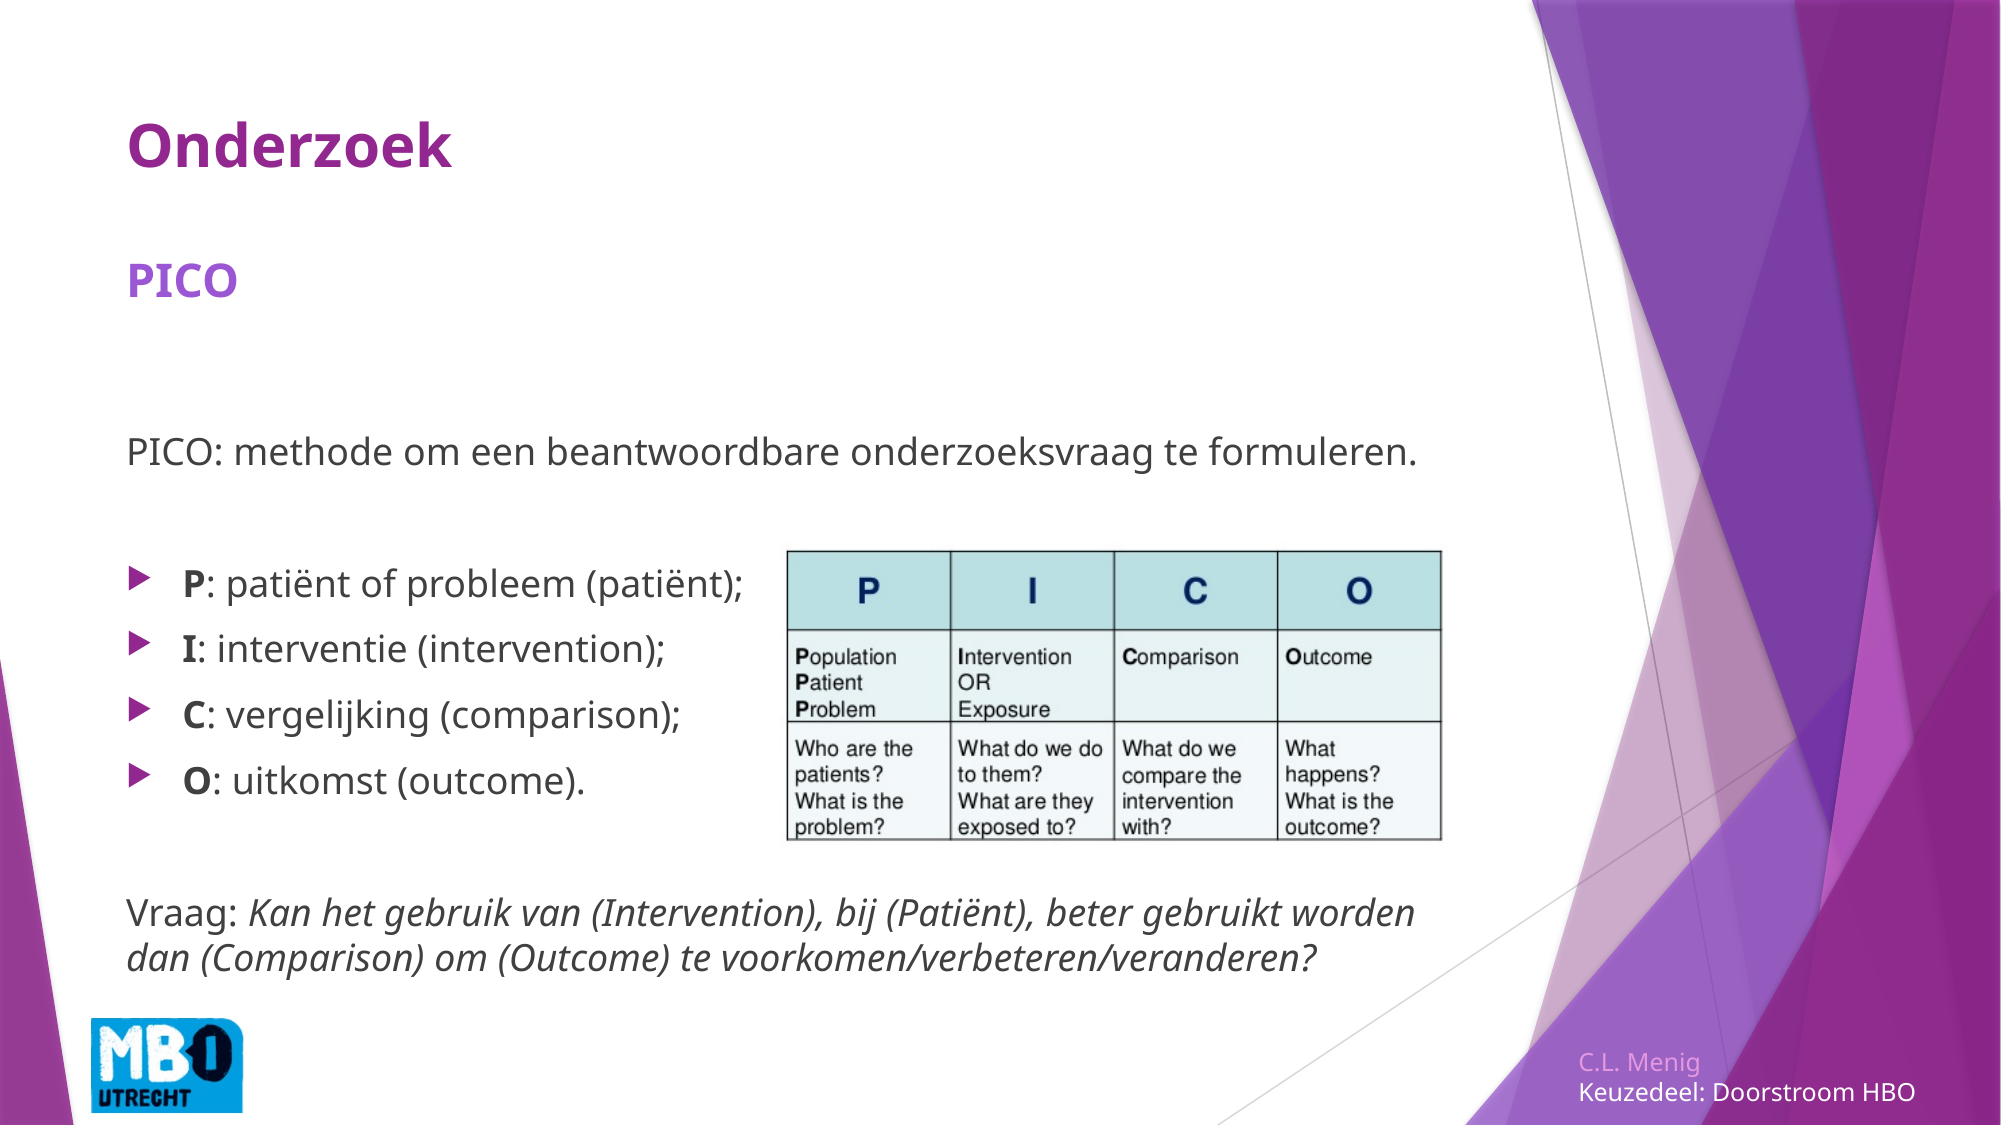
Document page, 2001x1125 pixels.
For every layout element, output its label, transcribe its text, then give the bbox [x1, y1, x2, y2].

title Onderzoek PICO [111, 99, 1522, 317]
picture [85, 1007, 246, 1125]
list PICO: methode om een beantwoordbare onderzoeksvraag te formuleren. P: patiënt of probleem (patiënt); I: interventie (intervention); C: vergelijking (comparison); O: uitkomst (outcome). Vraag: Kan het gebruik van (Intervention), bij (Patiënt), beter gebruikt worden dan (Comparison) om (Outcome) te voorkomen/verbeteren/veranderen? [111, 354, 1522, 992]
picture [763, 527, 1464, 864]
text_box C.L. Menig Keuzedeel: Doorstroom HBO [1563, 1038, 2000, 1114]
